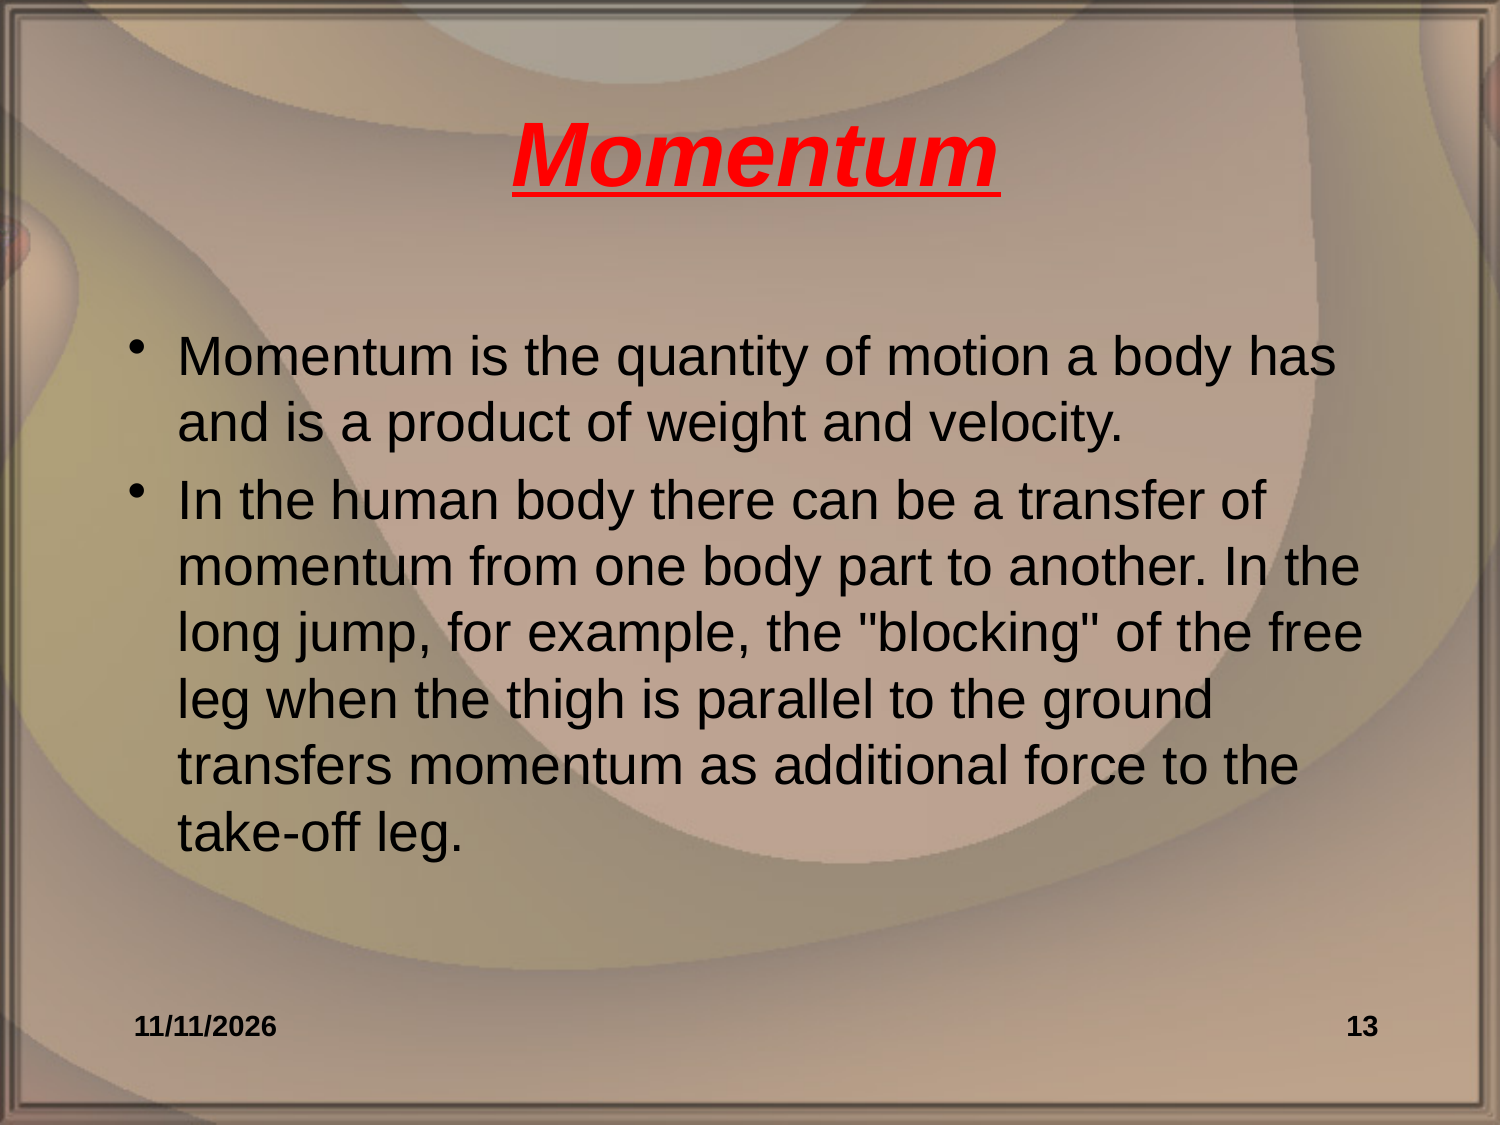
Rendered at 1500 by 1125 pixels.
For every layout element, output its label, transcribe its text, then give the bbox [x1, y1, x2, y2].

title Momentum [118, 62, 1394, 238]
list Momentum is the quantity of motion a body has and is a product of weight and velocity. In the human body there can be a transfer of momentum from one body part to another. In the long jump, for example, the "blocking" of the free leg when the thigh is parallel to the ground transfers momentum as additional force to the take-off leg. [112, 312, 1388, 951]
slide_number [118, 999, 432, 1076]
picture [0, 0, 1500, 1125]
slide_number 13 [1080, 999, 1394, 1076]
